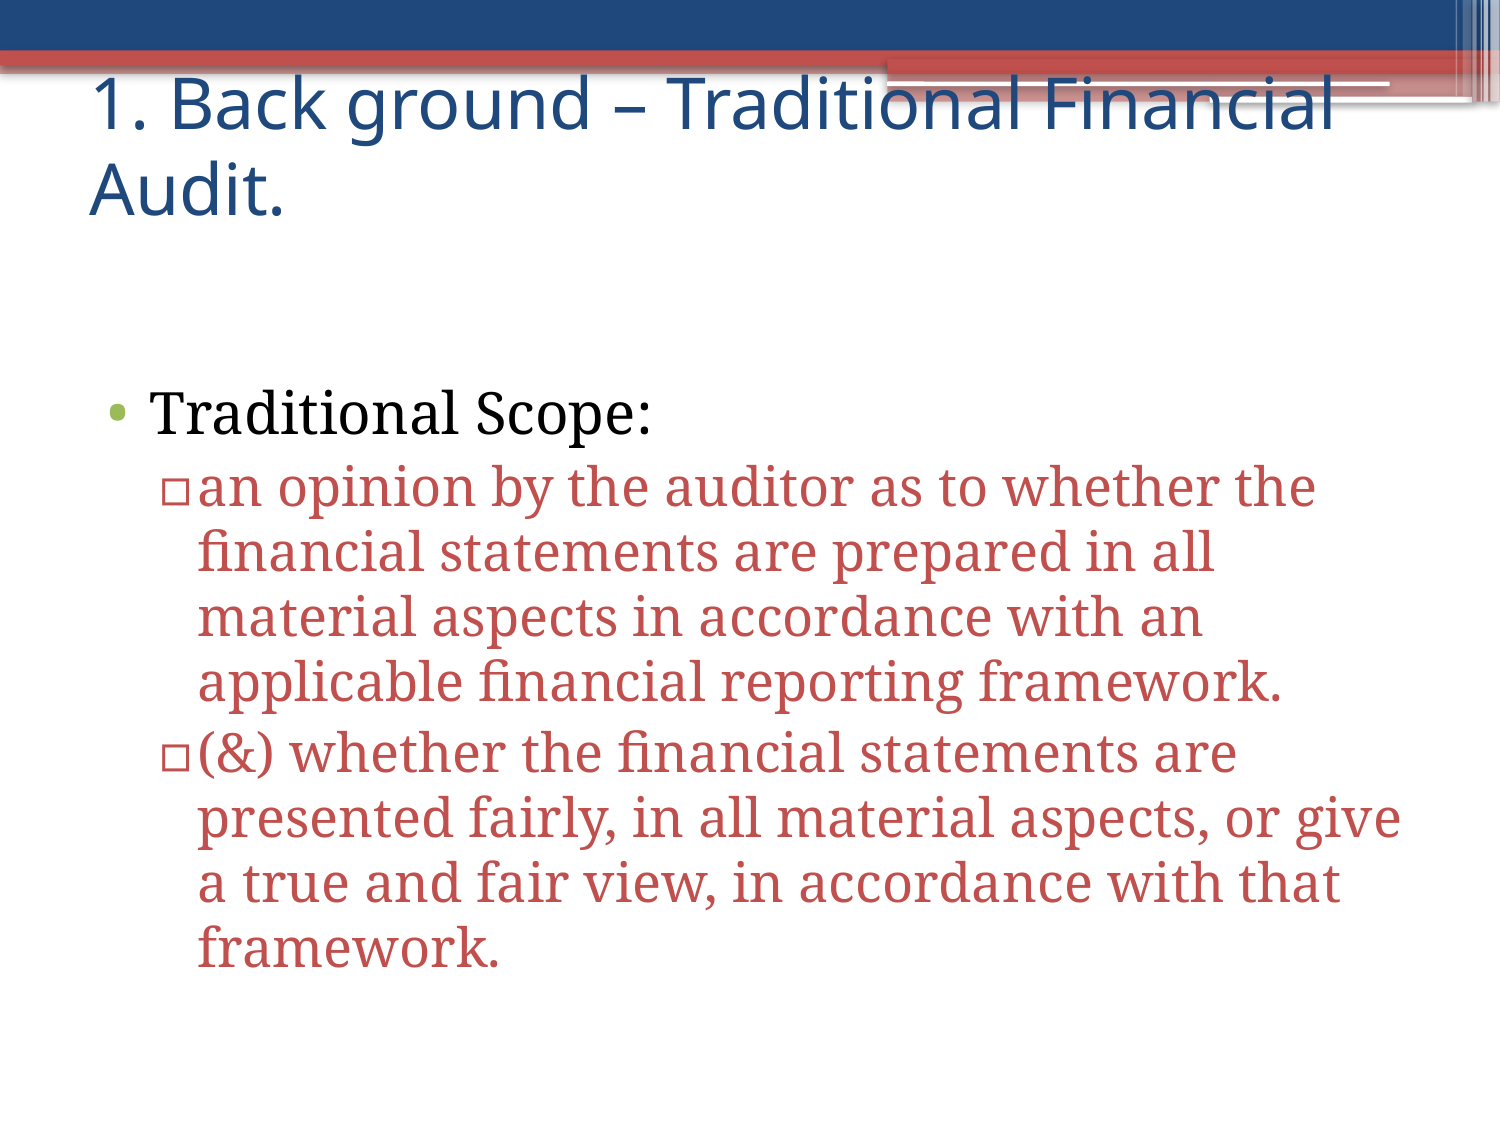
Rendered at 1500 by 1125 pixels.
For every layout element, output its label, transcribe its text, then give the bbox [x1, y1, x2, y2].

list Traditional Scope: an opinion by the auditor as to whether the financial statements are prepared in all material aspects in accordance with an applicable financial reporting framework. (&) whether the financial statements are presented fairly, in all material aspects, or give a true and fair view, in accordance with that framework. [75, 368, 1425, 1079]
title 1. Back ground – Traditional Financial Audit. [75, 50, 1425, 238]
